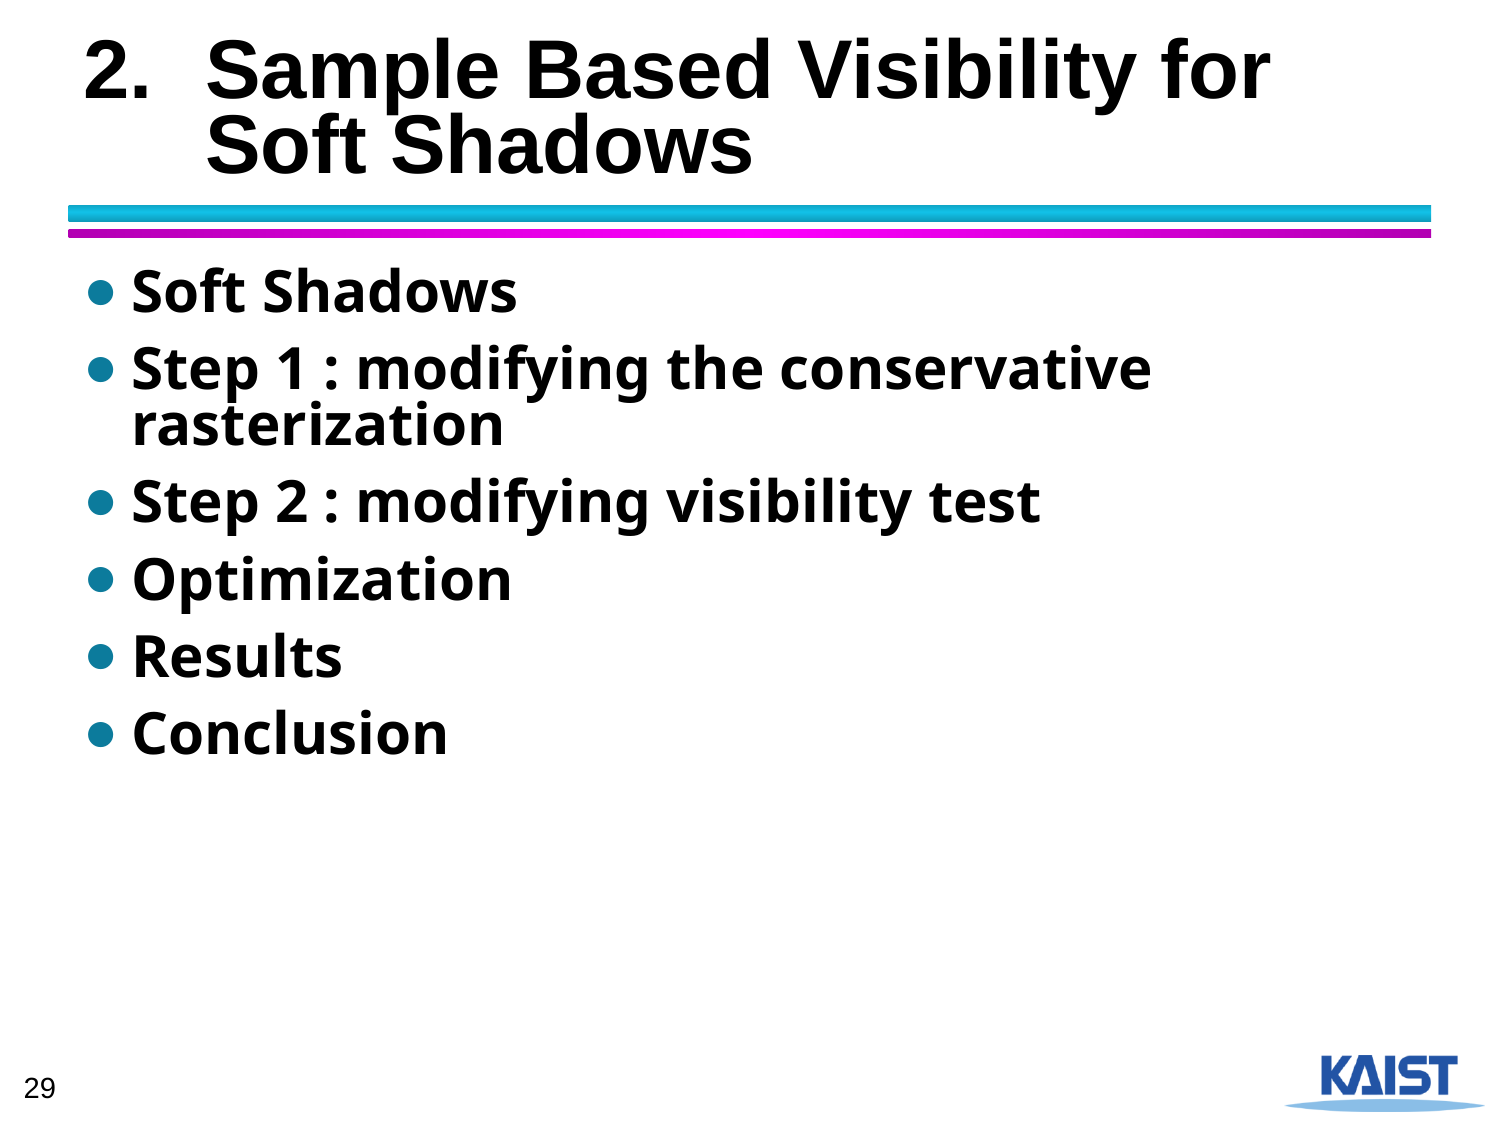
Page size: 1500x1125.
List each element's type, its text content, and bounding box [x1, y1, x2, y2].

picture [1284, 1055, 1485, 1112]
title Sample Based Visibility for Soft Shadows [68, 48, 1428, 199]
list Soft Shadows Step 1 : modifying the conservative rasterization Step 2 : modifying visibility test Optimization Results Conclusion [68, 259, 1434, 1093]
